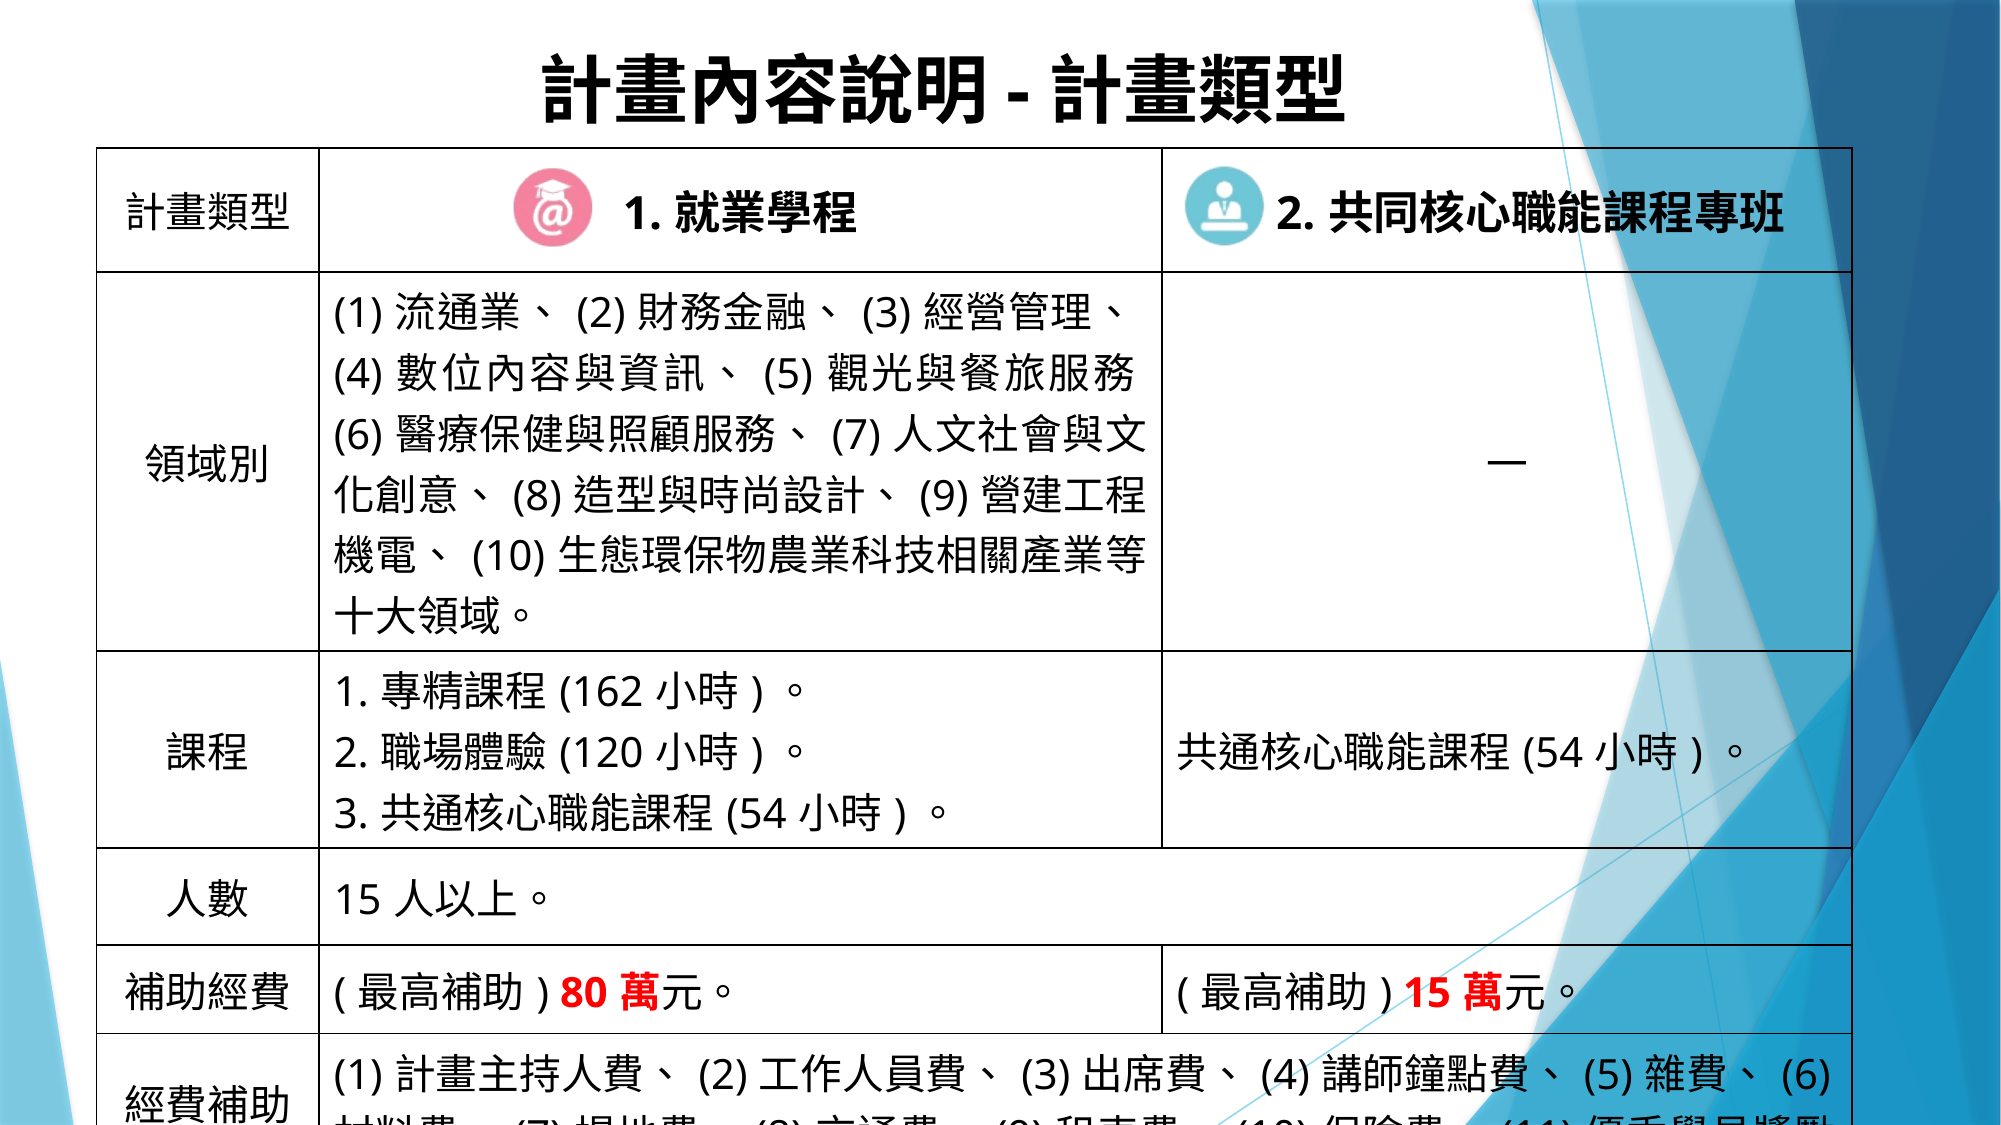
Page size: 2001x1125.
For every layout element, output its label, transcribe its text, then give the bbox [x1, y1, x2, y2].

table_header 1.就業學程 [320, 149, 1161, 271]
table_cell 共通核心職能課程(54小時)。 [1163, 652, 1851, 847]
table_cell 補助經費 [97, 946, 318, 1033]
table_cell 1.專精課程(162小時)。 2.職場體驗(120小時)。 3.共通核心職能課程(54小時)。 [320, 652, 1161, 847]
table_cell 一 [1163, 273, 1851, 650]
table_cell (1)計畫主持人費、(2)工作人員費、(3)出席費、(4)講師鐘點費、(5)雜費、(6)材料費、(7)場地費、(8)交通費、(9)租車費、(10)保險費、(11)優秀學員獎勵、(12)訓練就業服務費、(13)宣導費、(14)課程設計費、(15)行政管理費。 [320, 1034, 1851, 1125]
table_cell 經費補助項目 [97, 1034, 318, 1125]
table_cell 領域別 [97, 273, 318, 650]
table_cell (最高補助) 15萬元。 [1163, 946, 1851, 1033]
table_cell (最高補助) 80萬元。 [320, 946, 1161, 1033]
table_cell 15人以上。 [320, 849, 1851, 944]
table_cell 人數 [97, 849, 318, 944]
picture [493, 161, 607, 256]
table_cell (1)流通業、(2)財務金融、(3)經營管理、(4)數位內容與資訊、(5)觀光與餐旅服務(6)醫療保健與照顧服務、(7)人文社會與文化創意、(8)造型與時尚設計、(9)營建工程機電、(10)生態環保物農業科技相關產業等十大領域。 [320, 273, 1161, 650]
table_header 2.共同核心職能課程專班 [1163, 149, 1851, 271]
table_header 計畫類型 [97, 149, 318, 271]
picture [1164, 160, 1276, 256]
title 計畫內容說明-計畫類型 [238, 25, 1649, 141]
table_cell 課程 [97, 652, 318, 847]
